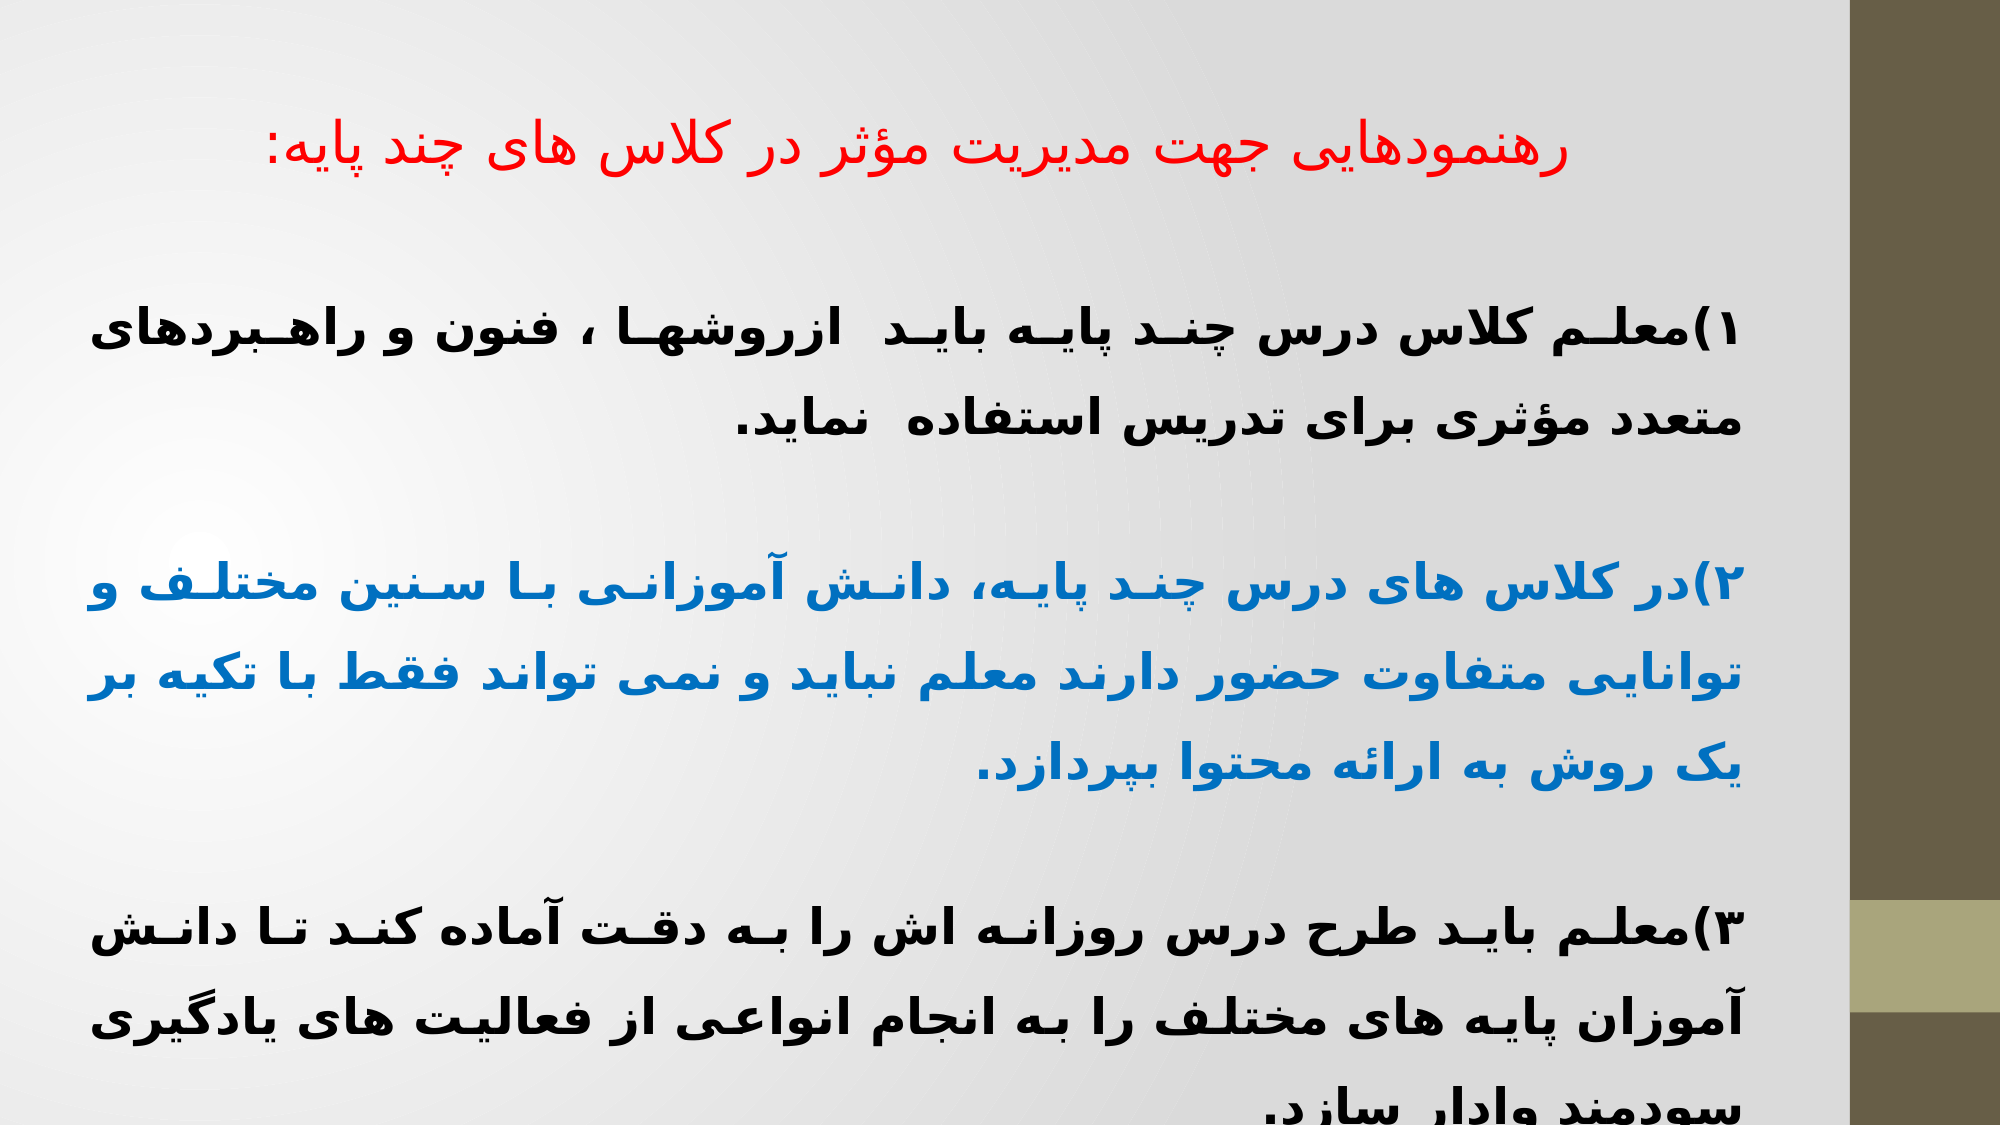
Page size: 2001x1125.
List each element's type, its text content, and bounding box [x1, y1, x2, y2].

text_box رهنمودهایی جهت مدیریت مؤثر در کلاس های چند پایه: ۱)معلم کلاس درس چند پایه باید ازروشها ، فنون و راهبردهای متعدد مؤثری برای تدریس استفاده نماید. ۲)در کلاس های درس چند پایه، دانش آموزانی با سنین مختلف و توانایی متفاوت حضور دارند معلم نباید و نمی تواند فقط با تکیه بر یک روش به ارائه محتوا بپردازد. ۳)معلم باید طرح درس روزانه اش را به دقت آماده کند تا دانش آموزان پایه های مختلف را به انجام انواعی از فعالیت های یادگیری سودمند وادار سازد. [74, 62, 1760, 1125]
